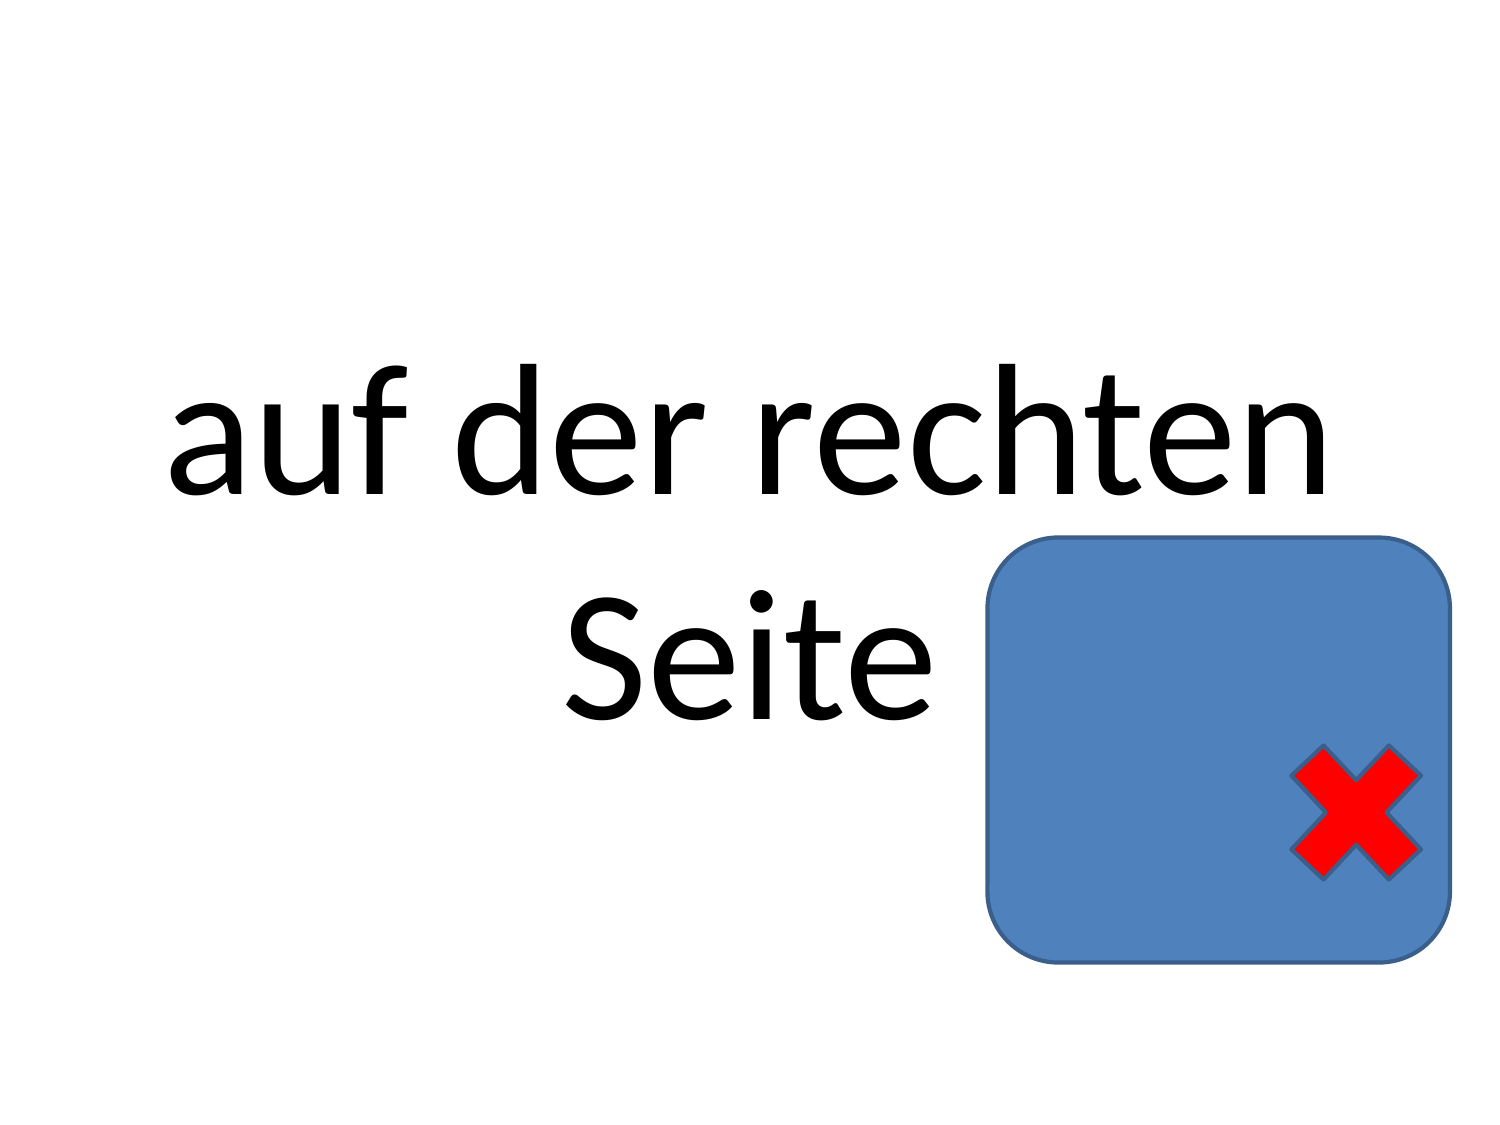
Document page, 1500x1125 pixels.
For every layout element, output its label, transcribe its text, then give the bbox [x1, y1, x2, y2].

text_box [985, 535, 1453, 965]
text_box [1289, 743, 1424, 882]
text_box auf der rechten Seite [0, 299, 1500, 765]
